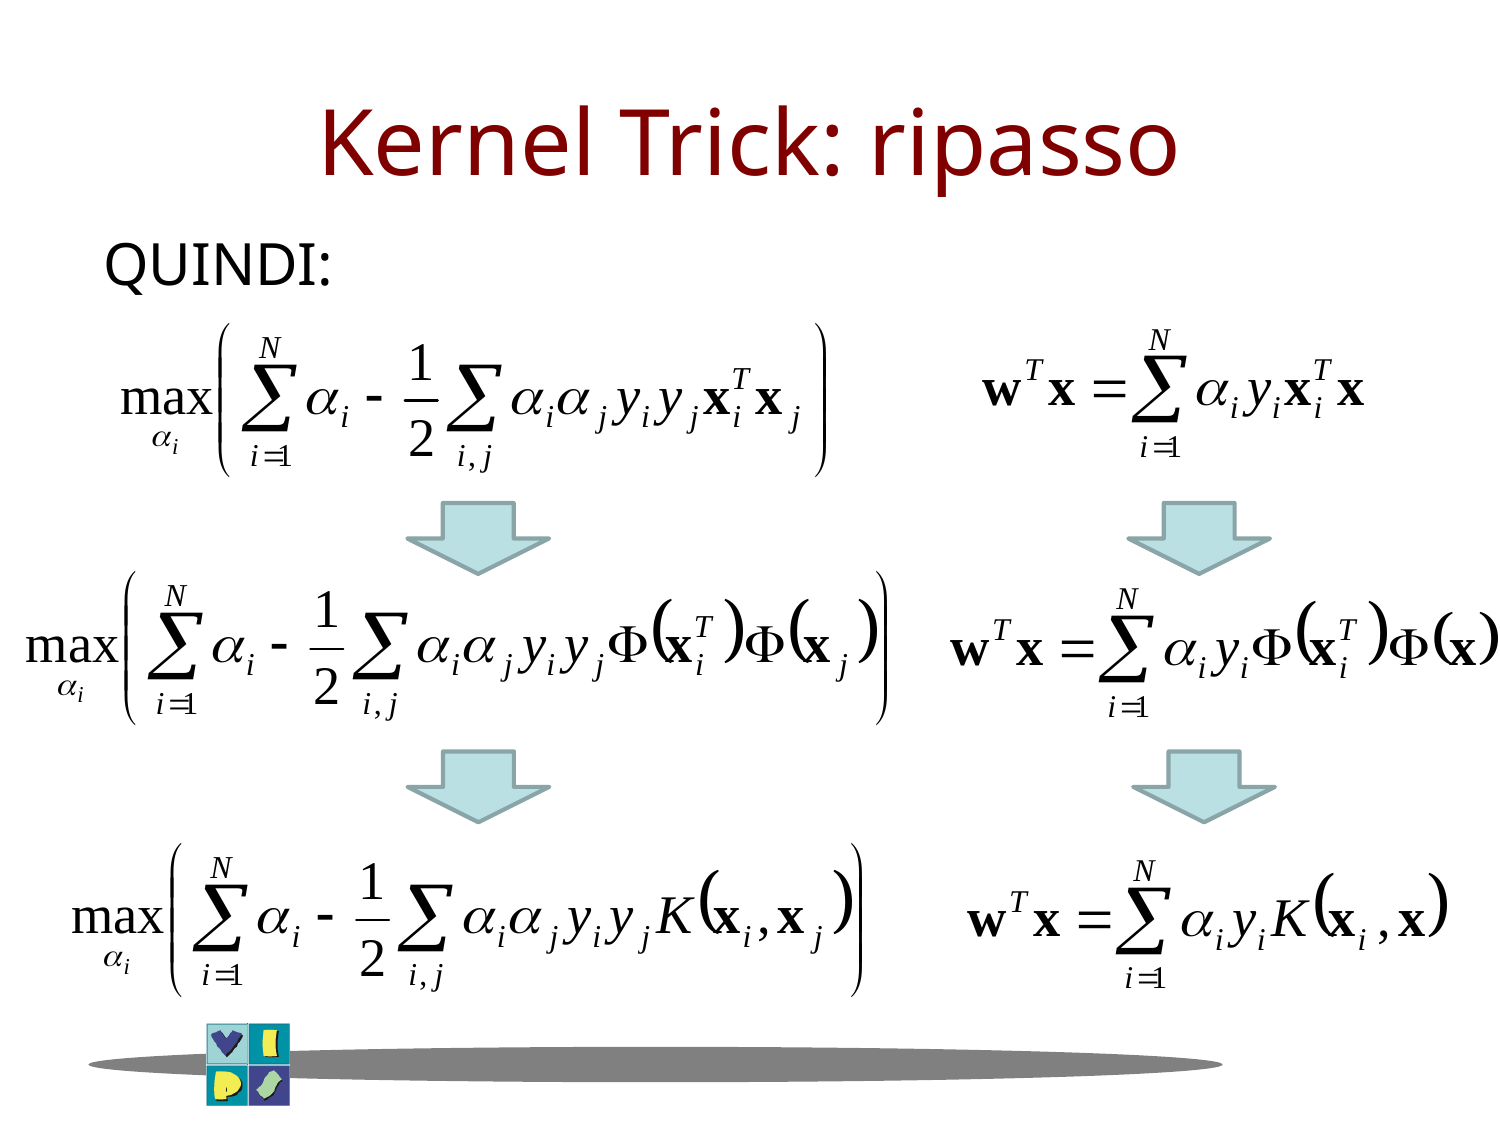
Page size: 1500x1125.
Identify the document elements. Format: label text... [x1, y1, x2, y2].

text_box [405, 500, 552, 560]
text_box [1126, 500, 1273, 572]
list QUINDI: [88, 219, 1439, 963]
text_box [405, 749, 552, 825]
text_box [17, 562, 902, 736]
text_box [63, 833, 880, 1007]
picture [206, 1023, 290, 1106]
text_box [941, 574, 1500, 729]
title Kernel Trick: ripasso [75, 45, 1425, 233]
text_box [958, 845, 1450, 1001]
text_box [111, 314, 843, 488]
text_box [1131, 749, 1277, 825]
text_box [974, 314, 1374, 469]
